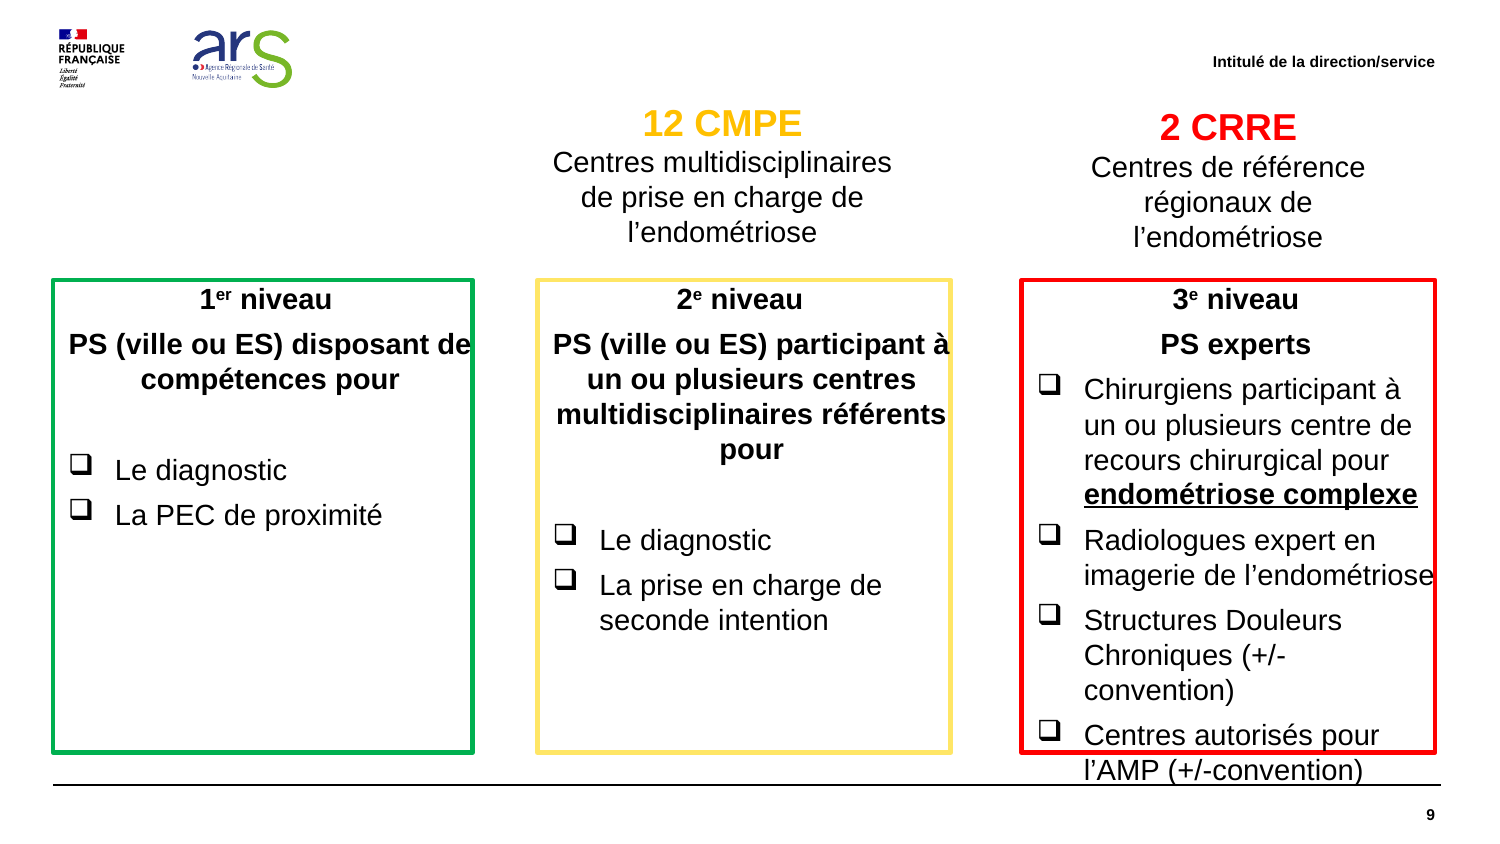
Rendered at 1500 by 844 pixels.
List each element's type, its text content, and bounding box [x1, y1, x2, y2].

picture [192, 30, 292, 88]
text_box 12 CMPE Centres multidisciplinaires de prise en charge de l’endométriose [535, 91, 910, 301]
list 1er niveau PS (ville ou ES) disposant de compétences pour Le diagnostic La PEC de proximité [53, 280, 473, 753]
slide_number 9 [1213, 784, 1436, 844]
list 2e niveau PS (ville ou ES) participant à un ou plusieurs centres multidisciplinaires référents pour Le diagnostic La prise en charge de seconde intention [537, 280, 951, 753]
list 3e niveau PS experts Chirurgiens participant à un ou plusieurs centre de recours chirurgical pour endométriose complexe Radiologues expert en imagerie de l’endométriose Structures Douleurs Chroniques (+/-convention) Centres autorisés pour l’AMP (+/-convention) [1021, 280, 1436, 753]
footer Intitulé de la direction/service [470, 32, 1436, 92]
text_box 2 CRRE Centres de référence régionaux de l’endométriose [1039, 95, 1418, 261]
picture [47, 17, 136, 107]
